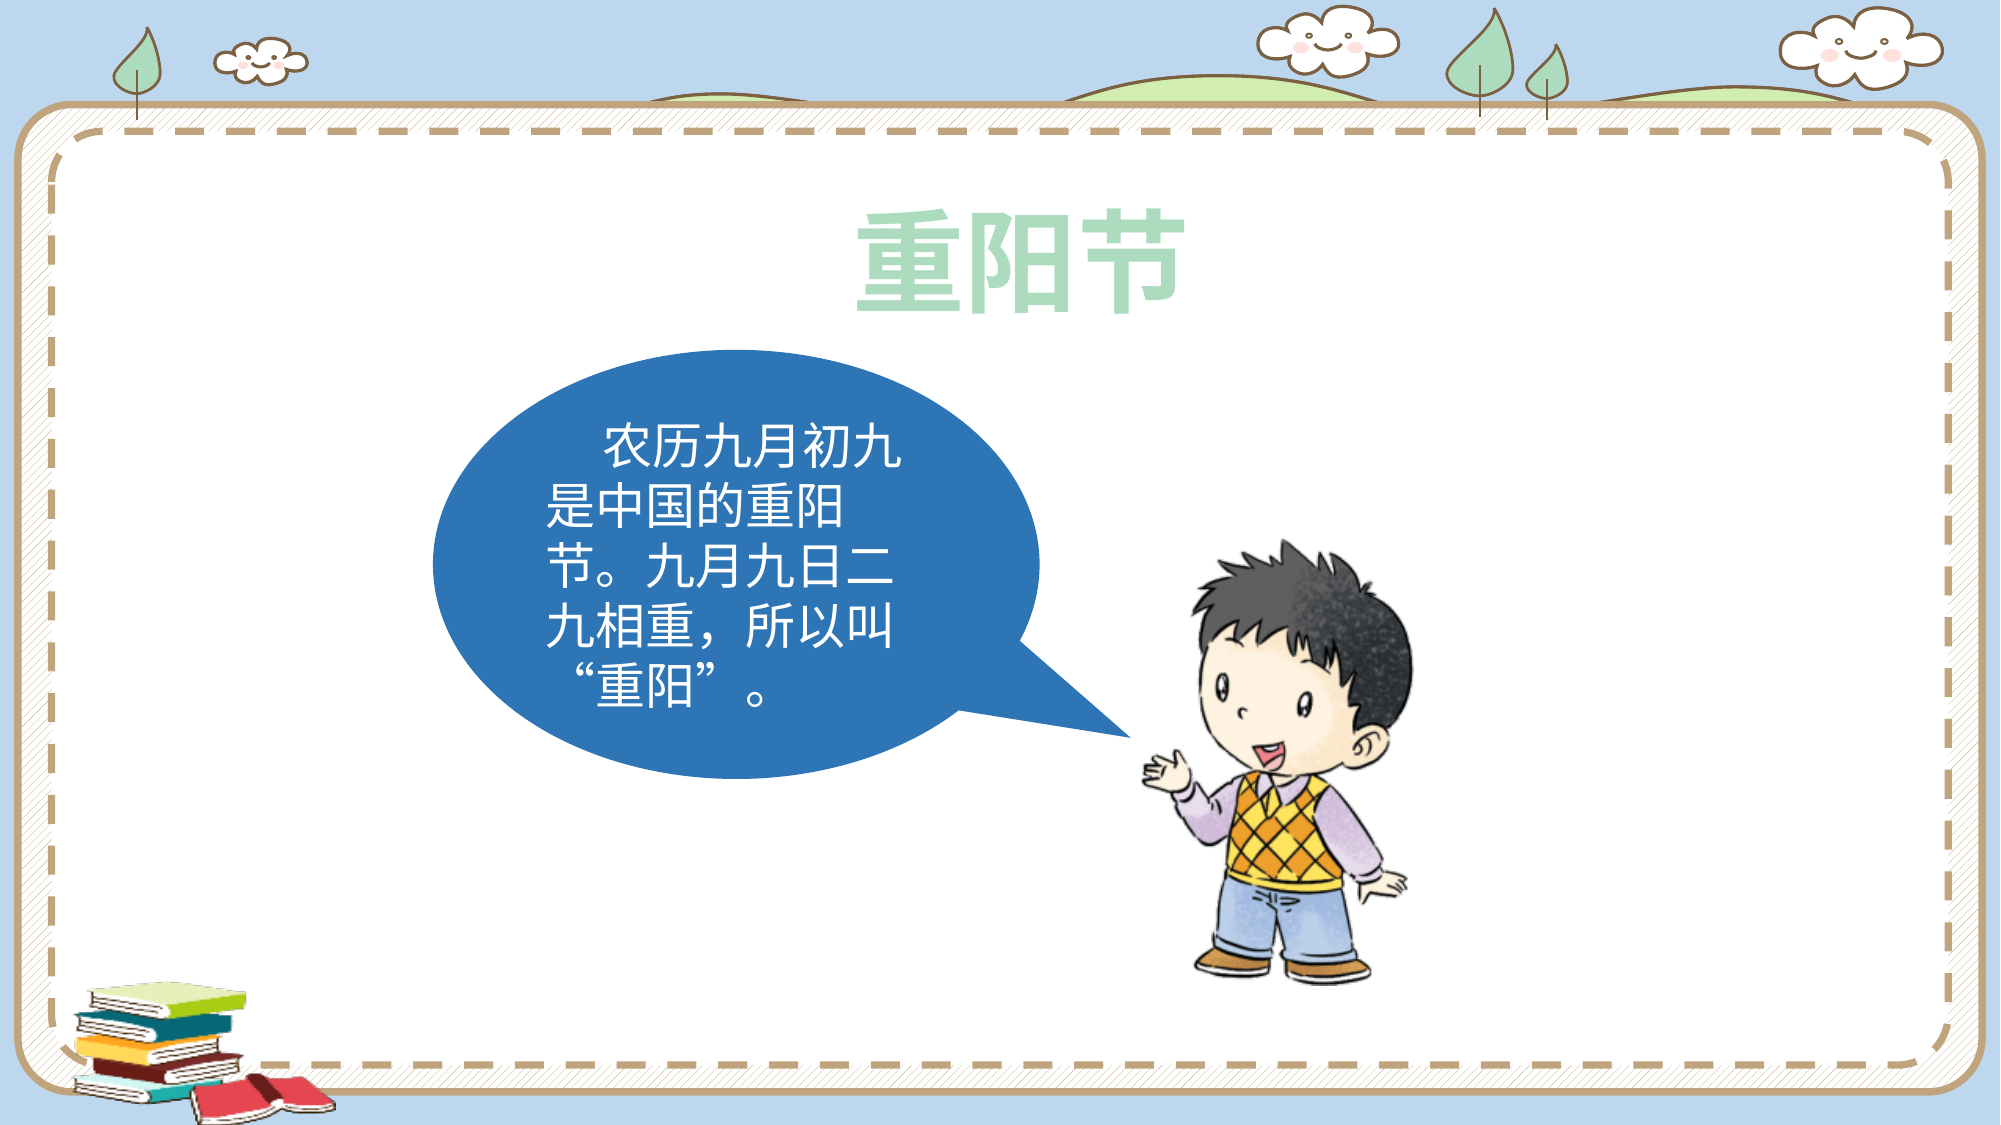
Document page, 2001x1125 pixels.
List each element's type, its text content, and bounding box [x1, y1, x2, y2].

picture [1141, 538, 1414, 986]
picture [71, 981, 336, 1125]
text_box 农历九月初九是中国的重阳节。九月九日二九相重，所以叫“重阳”。 [432, 349, 1131, 779]
text_box 重阳节 [837, 184, 1205, 335]
